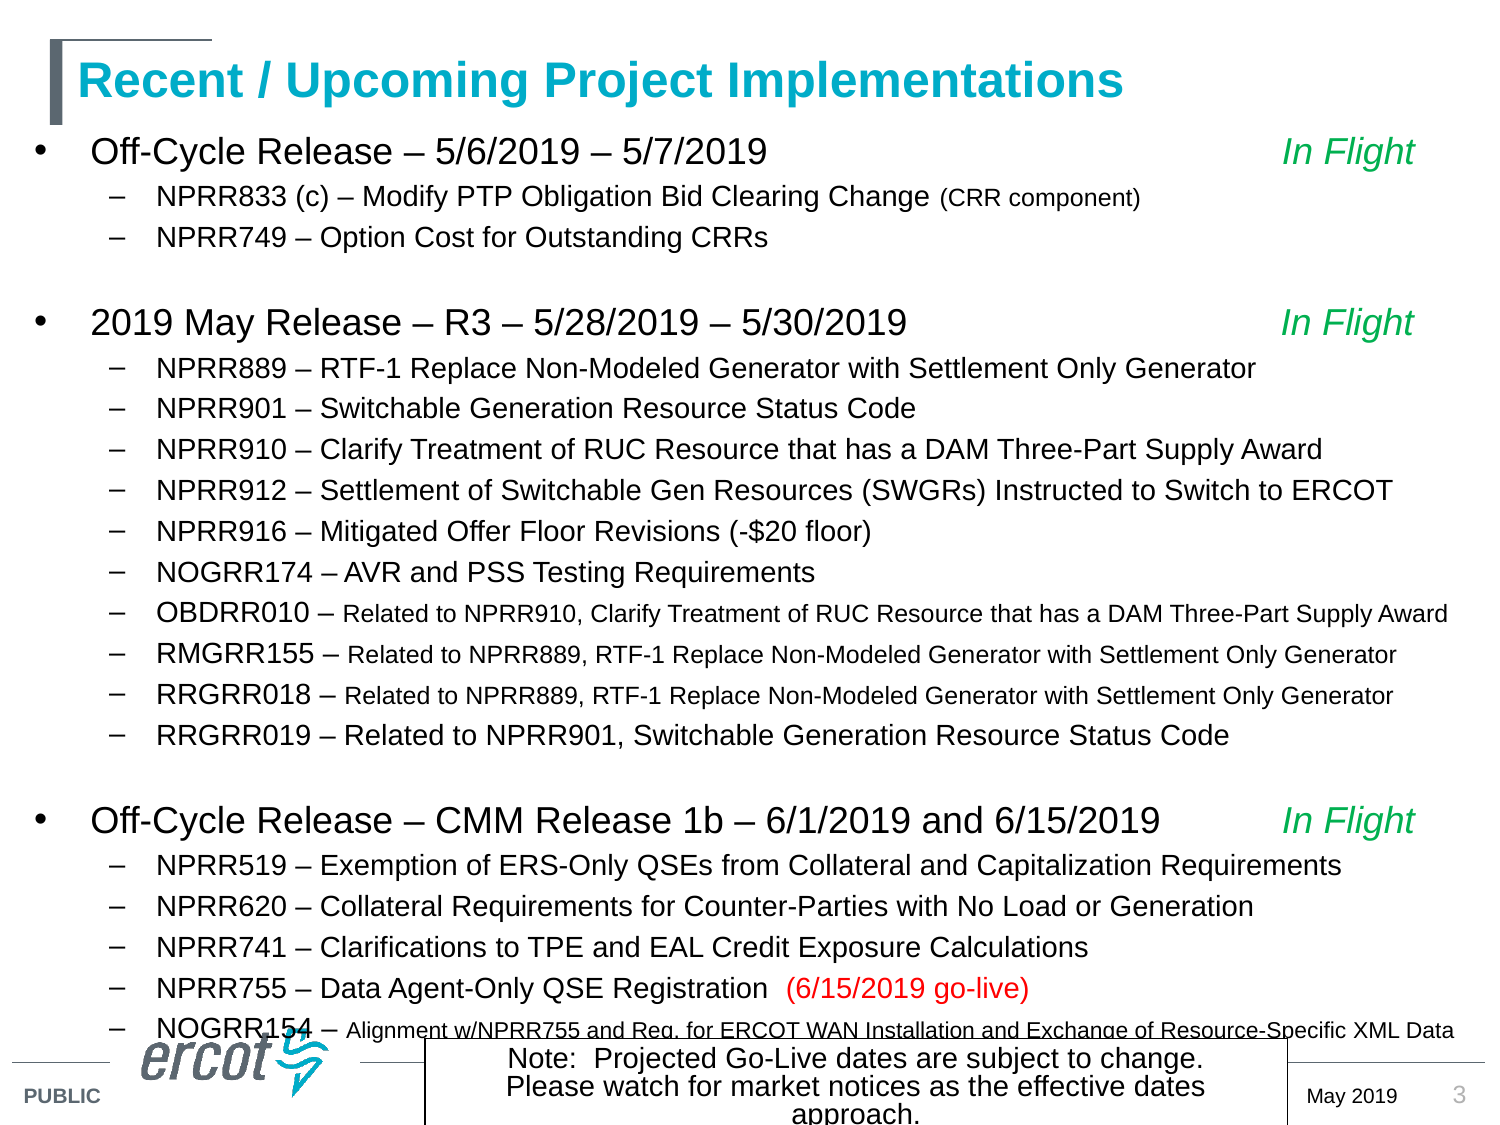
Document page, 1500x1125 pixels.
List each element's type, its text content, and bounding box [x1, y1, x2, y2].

text_box Note: Projected Go-Live dates are subject to change. Please watch for market notices as the effective dates approach. [425, 1038, 1288, 1125]
list Off-Cycle Release – 5/6/2019 – 5/7/2019 In Flight NPRR833 (c) – Modify PTP Obligation Bid Clearing Change (CRR component) NPRR749 – Option Cost for Outstanding CRRs 2019 May Release – R3 – 5/28/2019 – 5/30/2019 In Flight NPRR889 – RTF-1 Replace Non-Modeled Generator with Settlement Only Generator NPRR901 – Switchable Generation Resource Status Code NPRR910 – Clarify Treatment of RUC Resource that has a DAM Three-Part Supply Award NPRR912 – Settlement of Switchable Gen Resources (SWGRs) Instructed to Switch to ERCOT NPRR916 – Mitigated Offer Floor Revisions (-$20 floor) NOGRR174 – AVR and PSS Testing Requirements OBDRR010 – Related to NPRR910, Clarify Treatment of RUC Resource that has a DAM Three-Part Supply Award RMGRR155 – Related to NPRR889, RTF-1 Replace Non-Modeled Generator with Settlement Only Generator RRGRR018 – Related to NPRR889, RTF-1 Replace Non-Modeled Generator with Settlement Only Generator RRGRR019 – Related to NPRR901, Switchable Generation Resource Status Code Off-Cycle Release – CMM Release 1b – 6/1/2019 and 6/15/2019 In Flight NPRR519 – Exemption of ERS-Only QSEs from Collateral and Capitalization Requirements NPRR620 – Collateral Requirements for Counter-Parties with No Load or Generation NPRR741 – Clarifications to TPE and EAL Credit Exposure Calculations NPRR755 – Data Agent-Only QSE Registration (6/15/2019 go-live) NOGRR154 – Alignment w/NPRR755 and Req. for ERCOT WAN Installation and Exchange of Resource-Specific XML Data [19, 119, 1488, 1034]
slide_number 3 [1437, 1076, 1475, 1112]
title Recent / Upcoming Project Implementations [62, 39, 1200, 119]
picture [137, 1034, 332, 1100]
